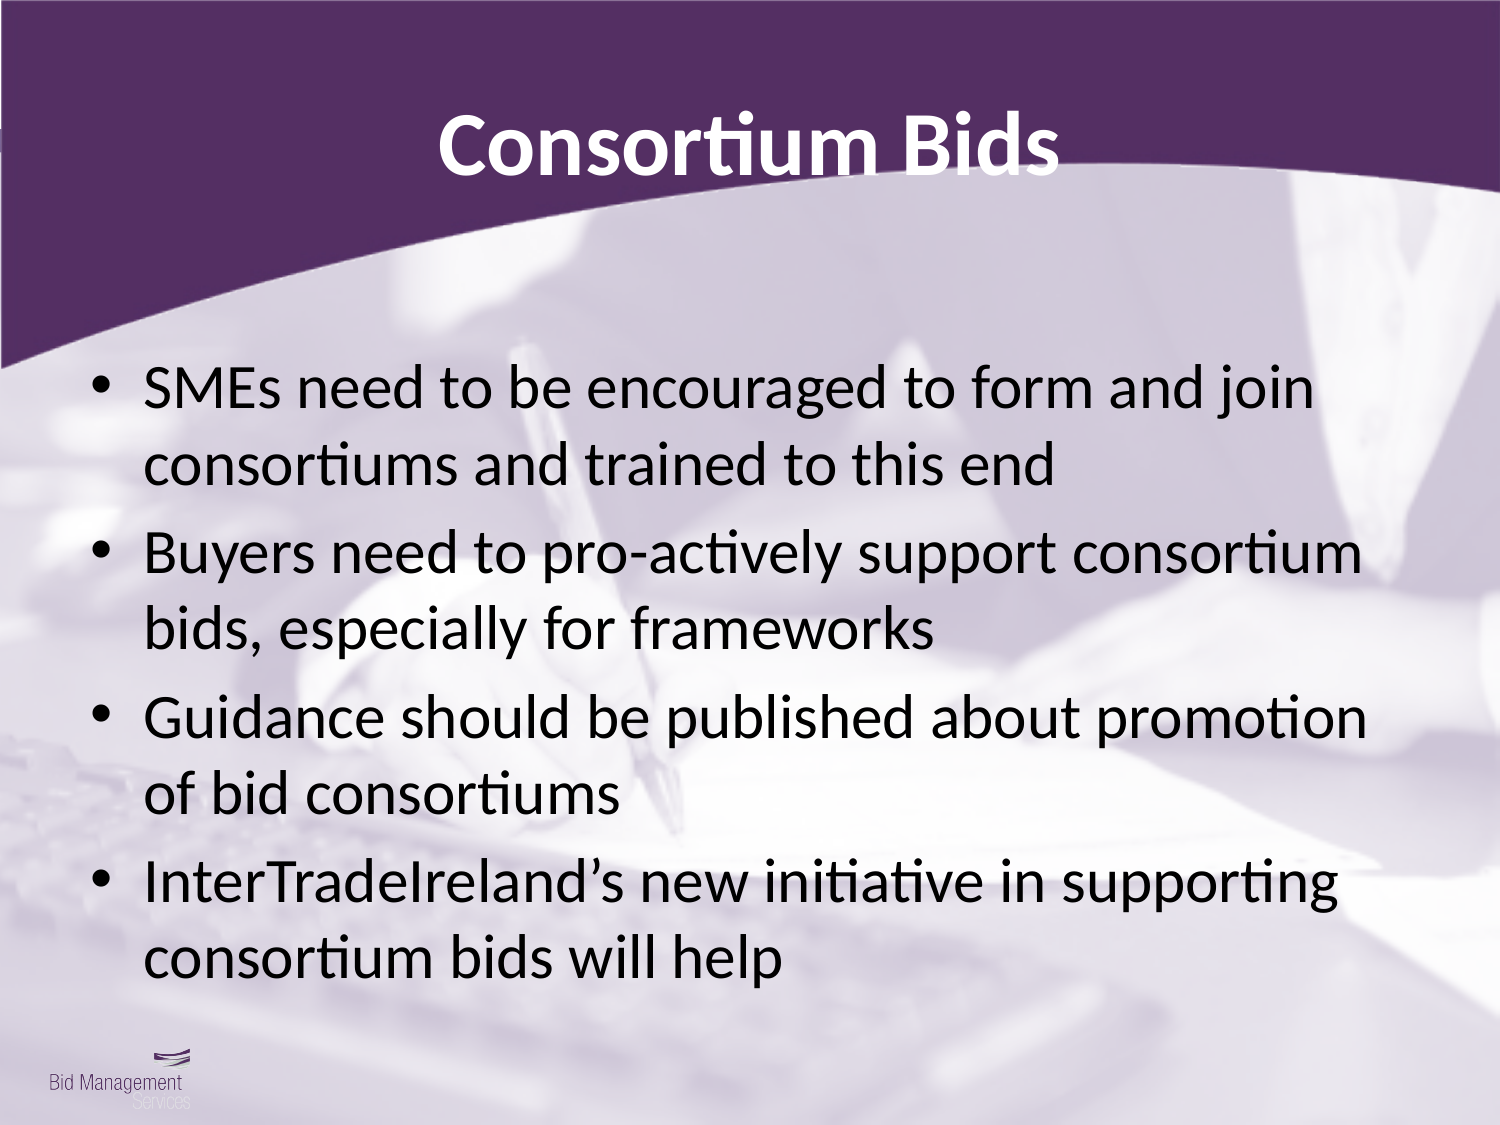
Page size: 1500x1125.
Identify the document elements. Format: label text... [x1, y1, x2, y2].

list SMEs need to be encouraged to form and join consortiums and trained to this end Buyers need to pro-actively support consortium bids, especially for frameworks Guidance should be published about promotion of bid consortiums InterTradeIreland’s new initiative in supporting consortium bids will help [75, 338, 1425, 1005]
picture [2, 1, 1500, 368]
picture [25, 1031, 215, 1125]
title Consortium Bids [75, 45, 1425, 233]
